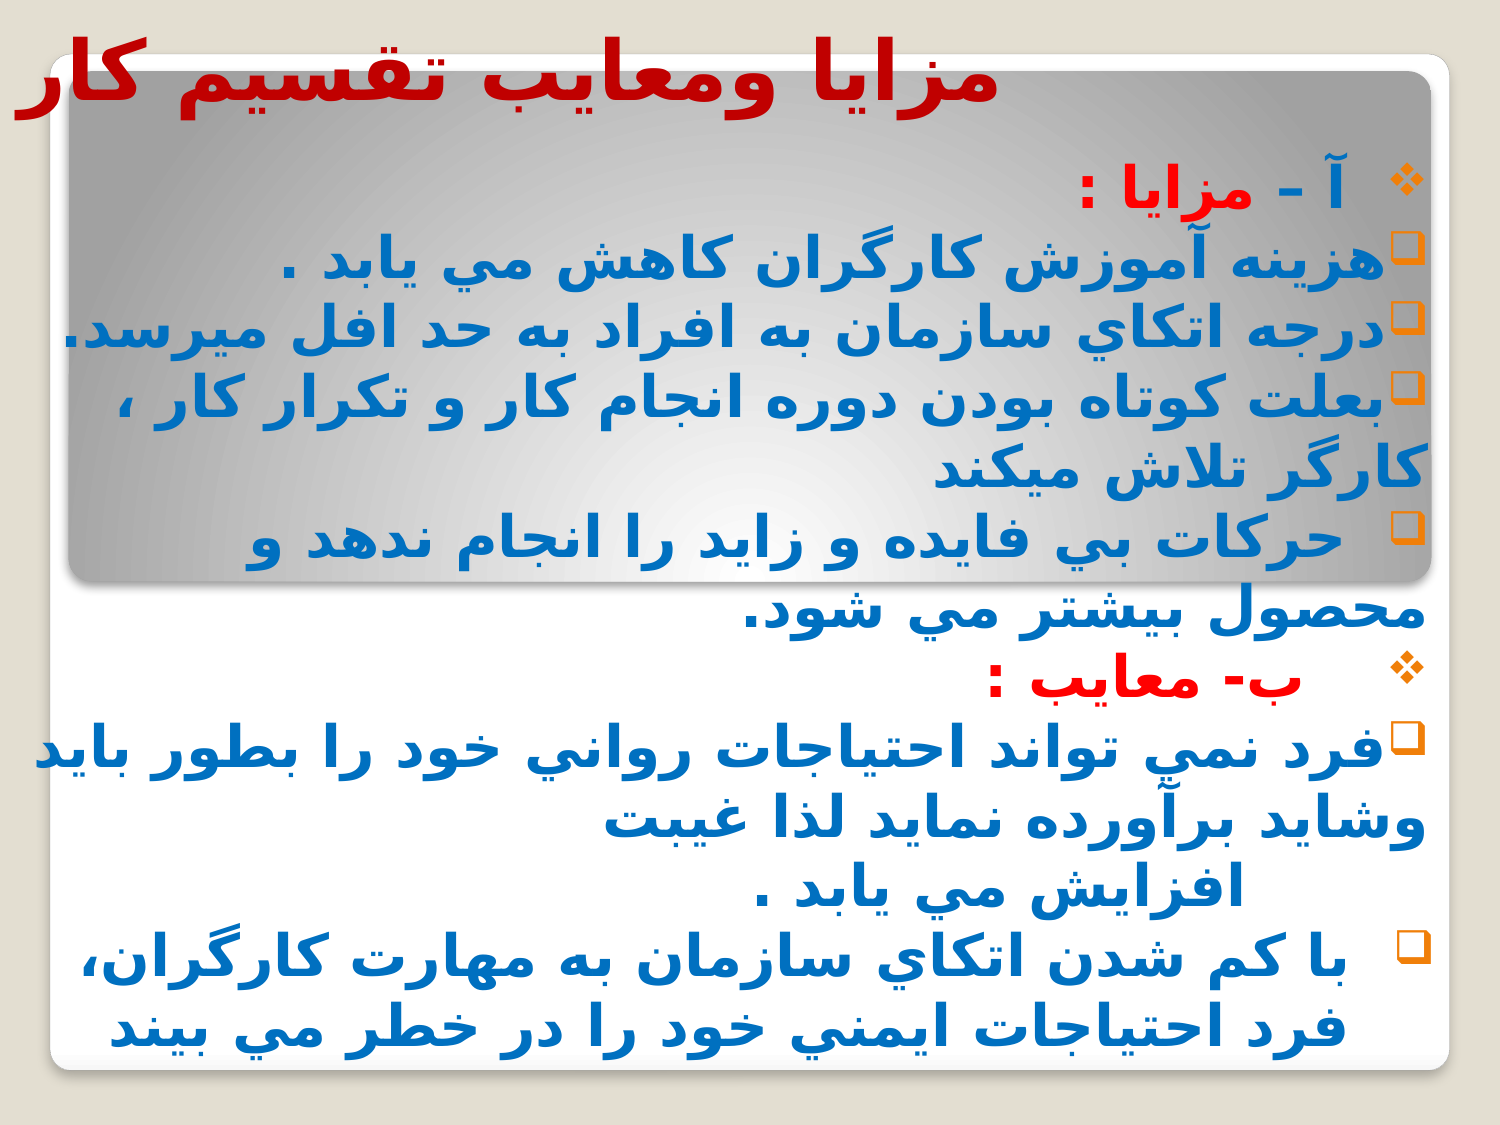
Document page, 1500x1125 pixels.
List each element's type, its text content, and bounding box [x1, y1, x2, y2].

title مزايا ومعايب تقسيم كار [0, 0, 1500, 125]
subtitle آ – مزايا : هزينه آموزش كارگران كاهش مي يابد . درجه اتكاي سازمان به افراد به حد افل ميرسد. بعلت كوتاه بودن دوره انجام كار و تكرار كار ، كارگر تلاش ميكند حركات بي فايده و زايد را انجام ندهد و محصول بيشتر مي شود. ب- معايب : فرد نمي تواند احتياجات رواني خود را بطور بايد وشايد برآورده نمايد لذا غيبت افزايش مي يابد . با كم شدن اتكاي سازمان به مهارت كارگران، فرد احتياجات ايمني خود را در خطر مي بيند [0, 149, 1450, 1125]
